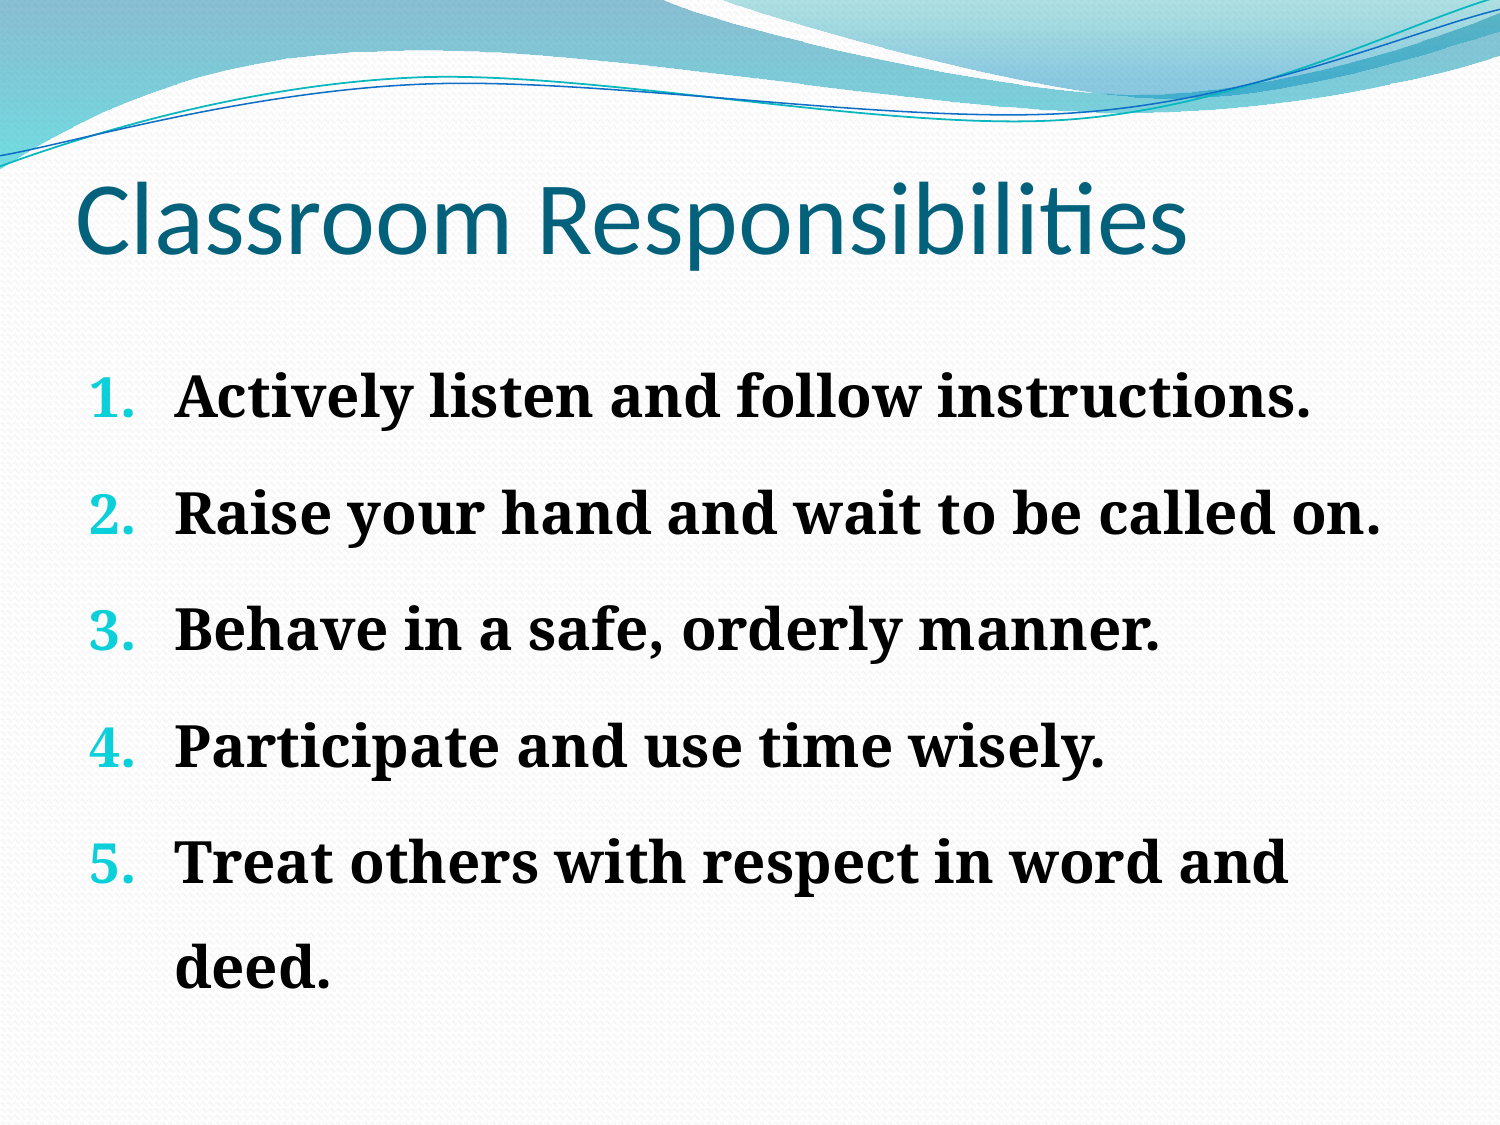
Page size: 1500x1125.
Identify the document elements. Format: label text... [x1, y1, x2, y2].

title Classroom Responsibilities [75, 87, 1425, 275]
list Actively listen and follow instructions. Raise your hand and wait to be called on. Behave in a safe, orderly manner. Participate and use time wisely. Treat others with respect in word and deed. [75, 317, 1425, 1038]
